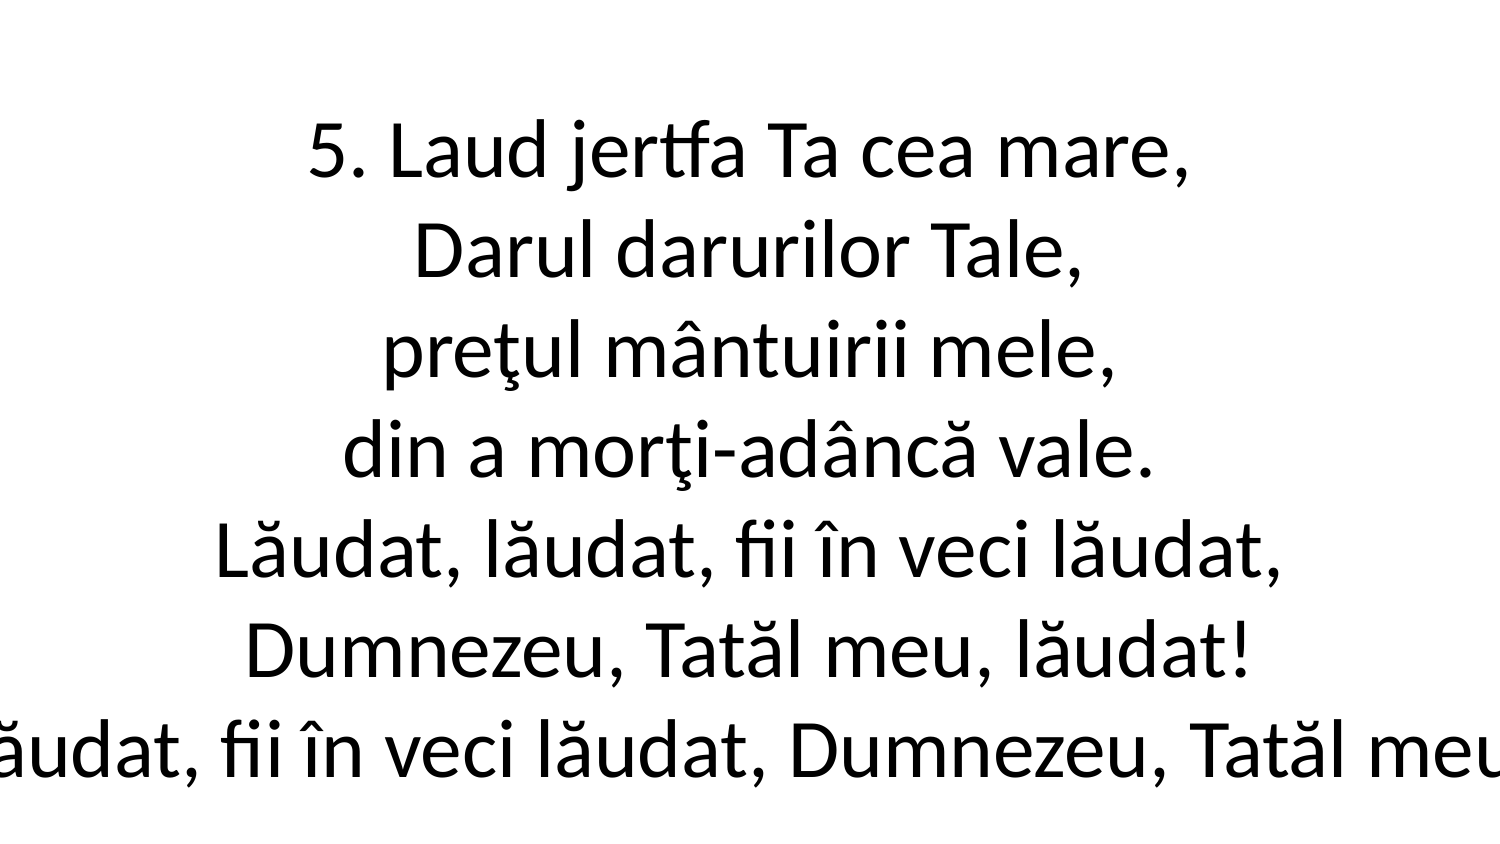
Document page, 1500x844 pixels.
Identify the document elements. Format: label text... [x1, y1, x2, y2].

text_box 5. Laud jertfa Ta cea mare, Darul darurilor Tale, preţul mântuirii mele, din a morţi-adâncă vale. Lăudat, lăudat, fii în veci lăudat, Dumnezeu, Tatăl meu, lăudat! Lăudat, lăudat, fii în veci lăudat, Dumnezeu, Tatăl meu, lăudat! [0, 42, 1500, 802]
